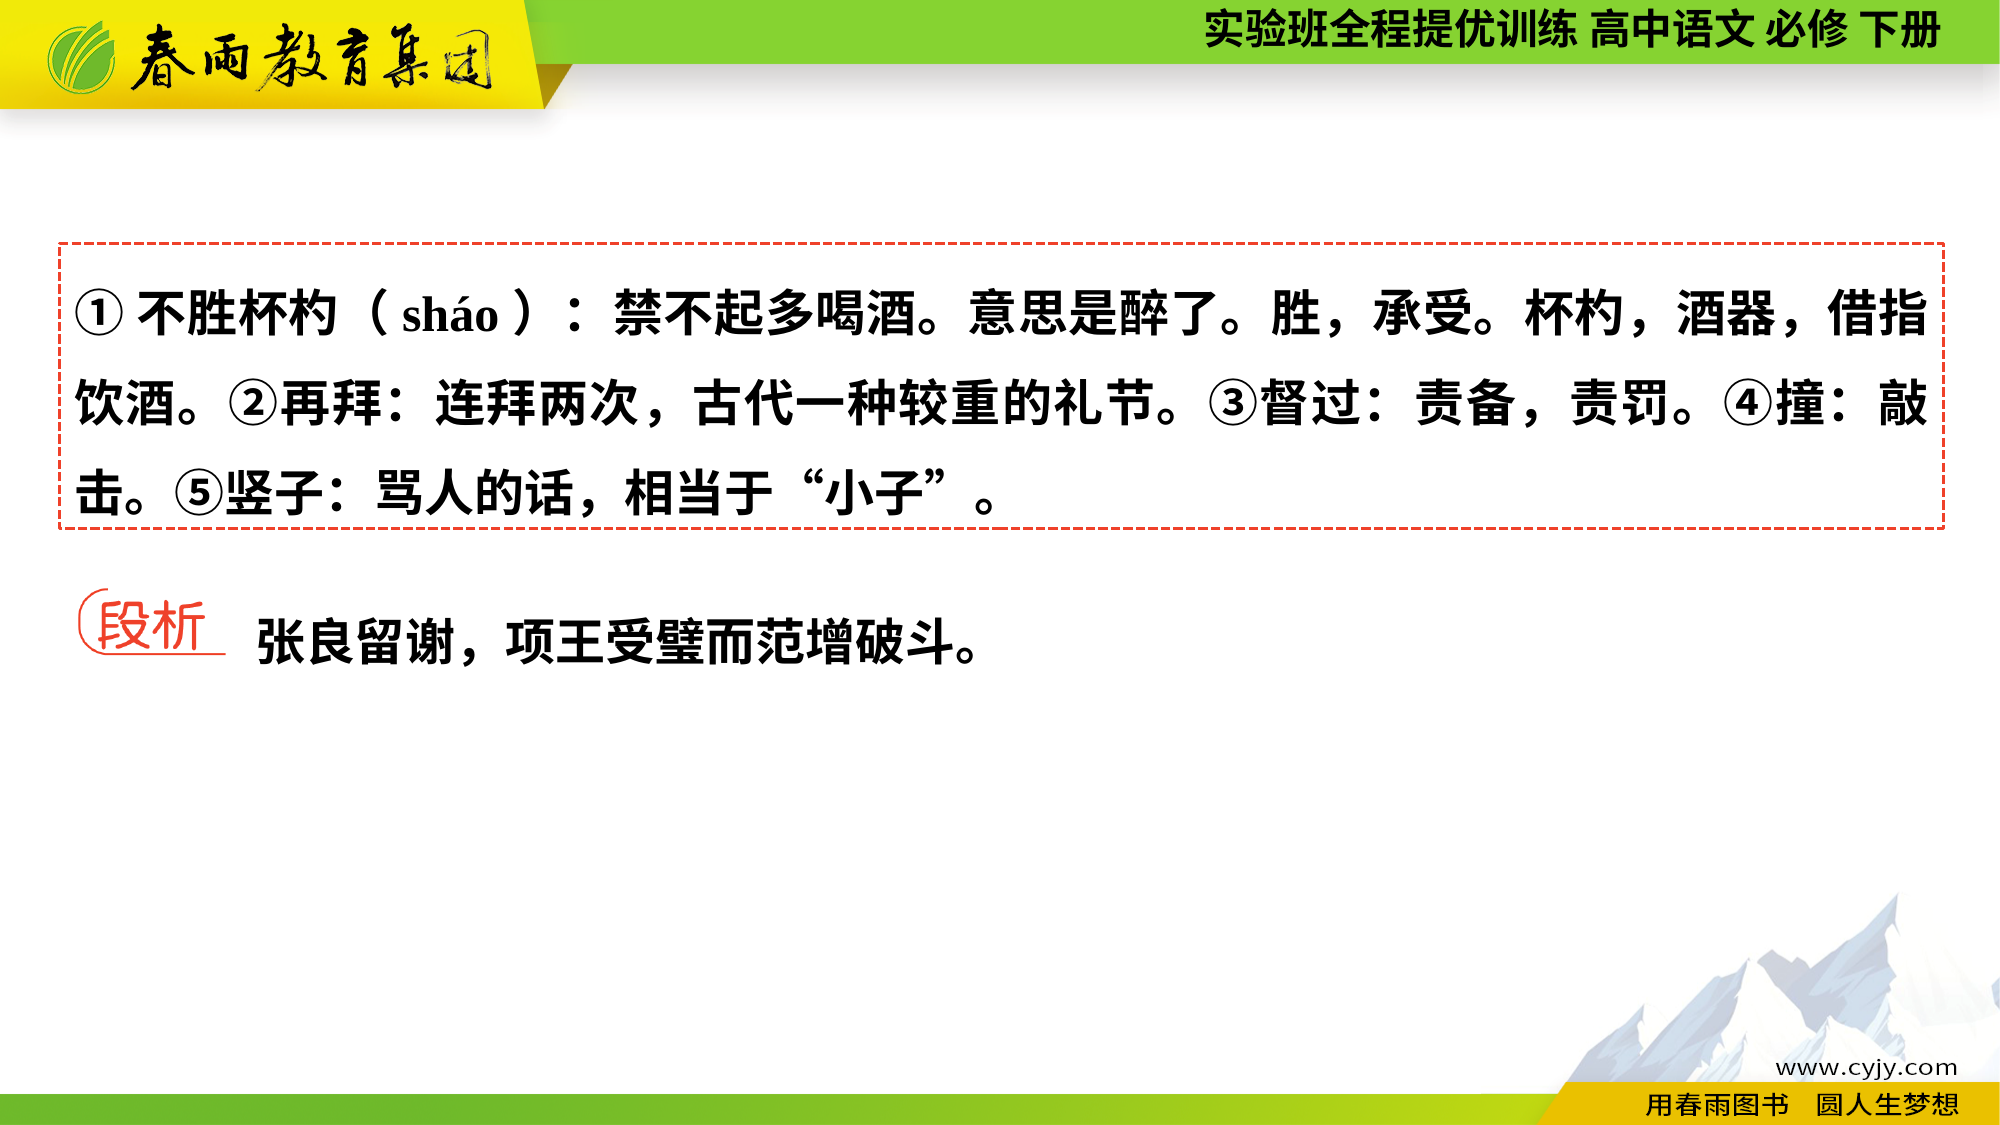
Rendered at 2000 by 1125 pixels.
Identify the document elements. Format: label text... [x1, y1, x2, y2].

text_box 张良留谢，项王受璧而范增破斗。 [59, 572, 1944, 678]
picture [0, 0, 2000, 1125]
text_box ①不胜杯杓（sháo）：禁不起多喝酒。意思是醉了。胜，承受。杯杓，酒器，借指饮酒。②再拜：连拜两次，古代一种较重的礼节。③督过：责备，责罚。④撞：敲击。⑤竖子：骂人的话，相当于“小子”。 [59, 243, 1944, 529]
